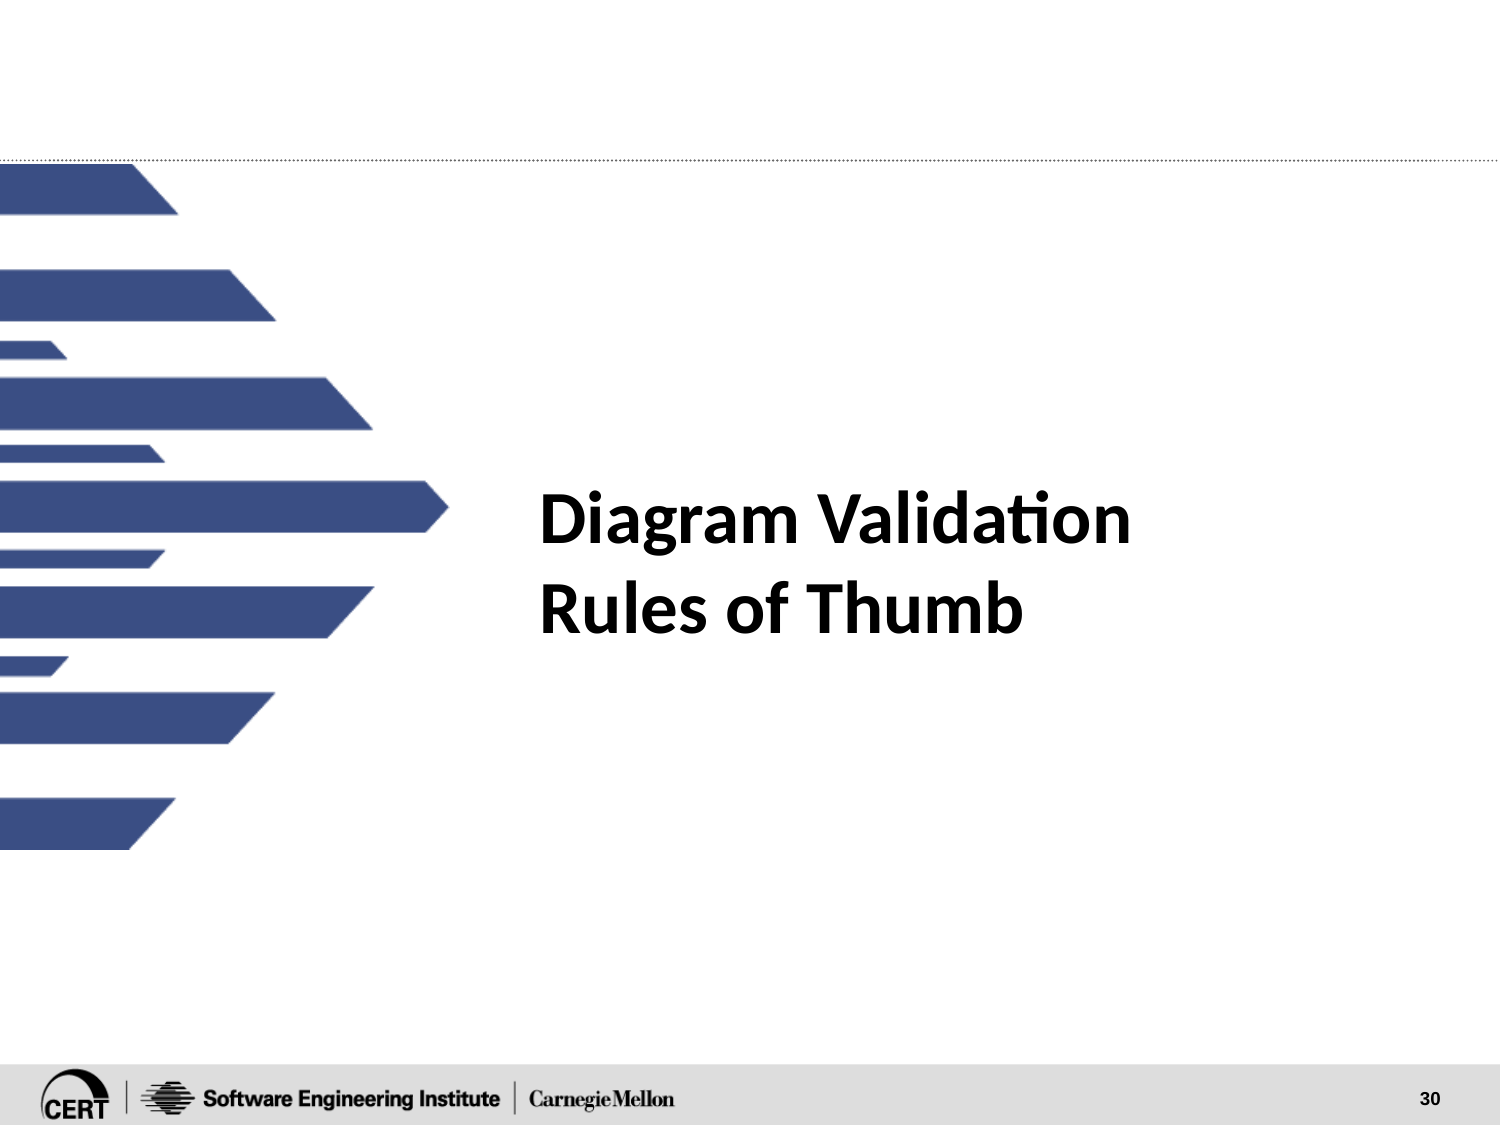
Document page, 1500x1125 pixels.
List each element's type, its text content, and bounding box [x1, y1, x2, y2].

picture [0, 164, 450, 851]
text_box Diagram Validation Rules of Thumb [525, 399, 1475, 717]
picture [24, 1065, 688, 1125]
